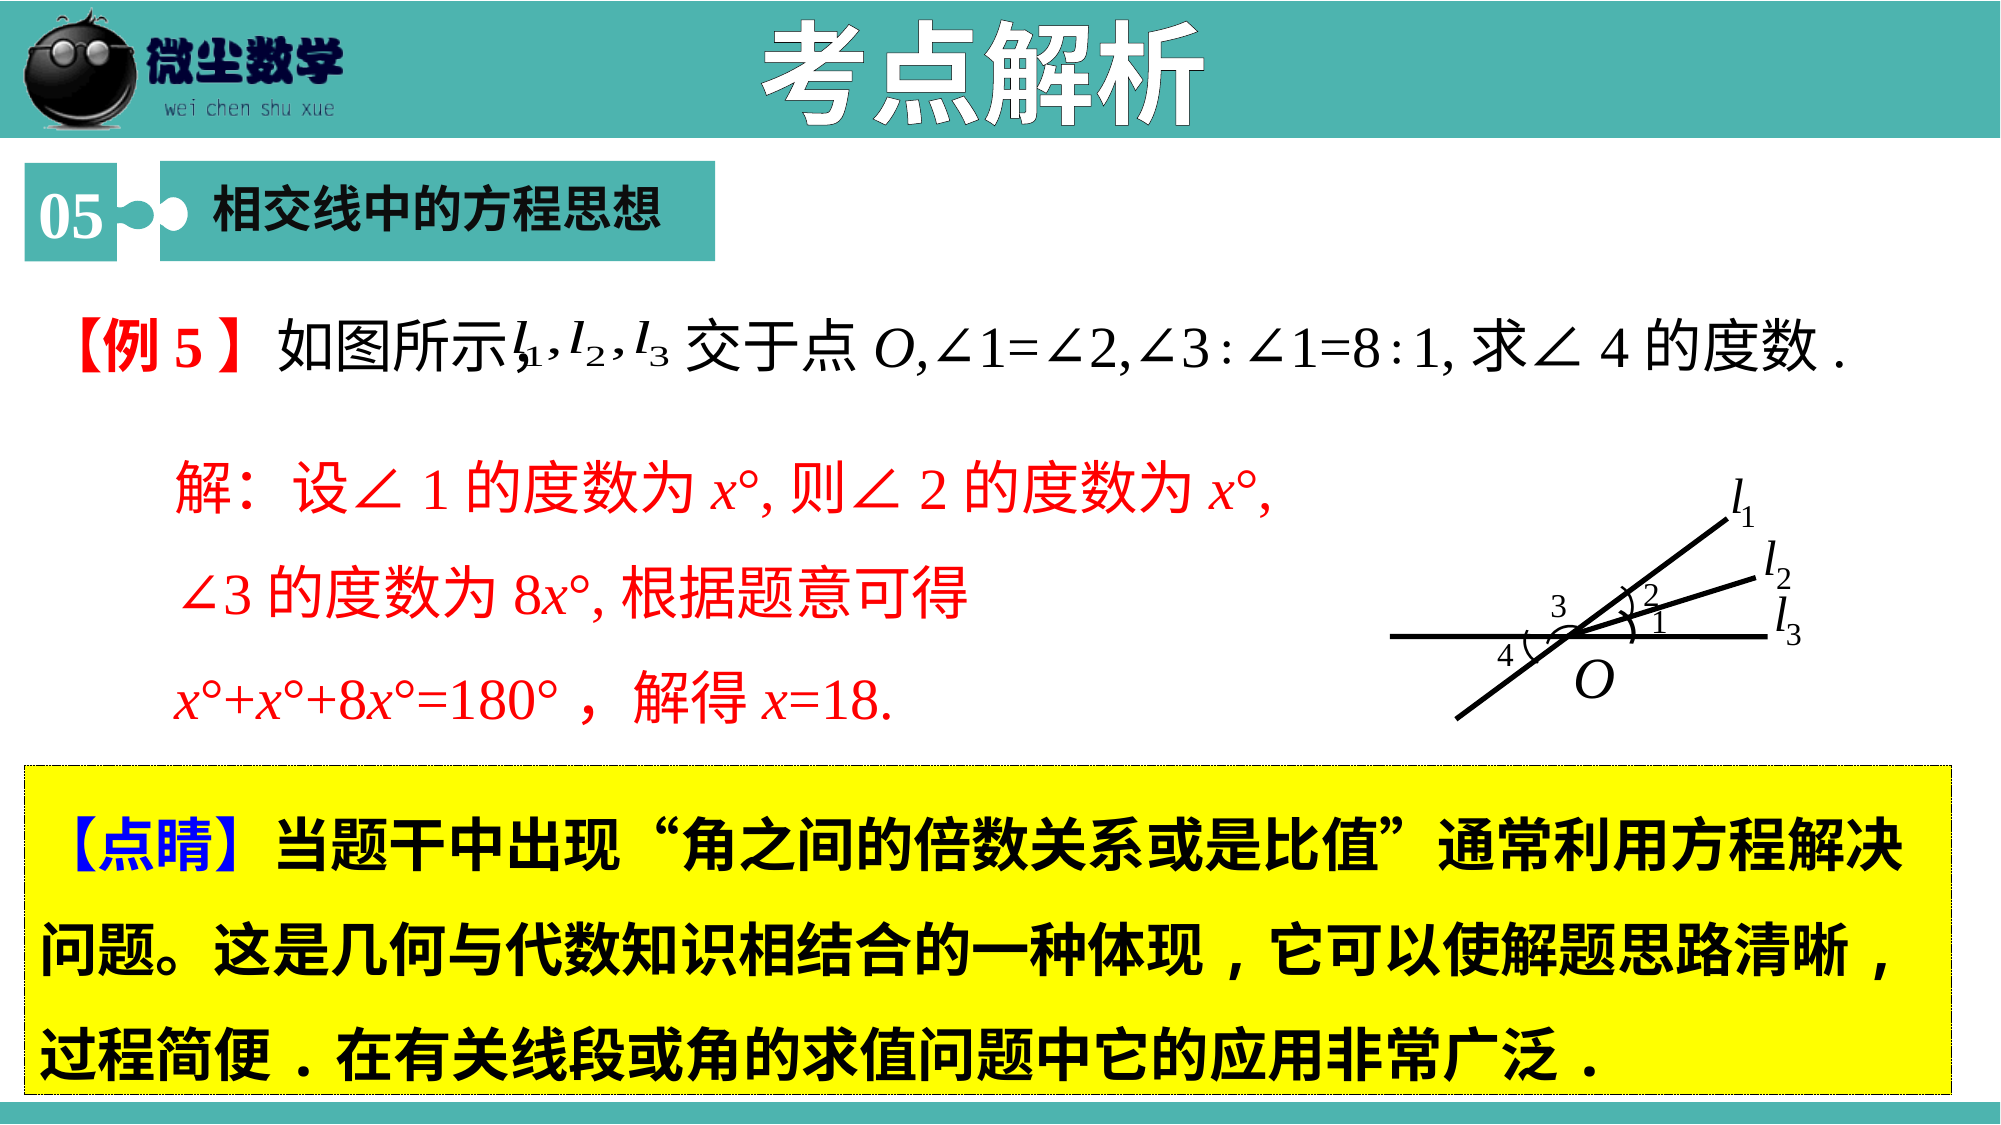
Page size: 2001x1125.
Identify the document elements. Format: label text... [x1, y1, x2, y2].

picture [0, 1, 2001, 1124]
text_box 05 [24, 162, 154, 262]
text_box 相交线中的方程思想 [160, 160, 716, 262]
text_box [29, 267, 1957, 377]
text_box 【点睛】当题干中出现“角之间的倍数关系或是比值”通常利用方程解决问题。这是几何与代数知识相结合的一种体现,它可以使解题思路清晰,过程简便.在有关线段或角的求值问题中它的应用非常广泛. [24, 765, 1952, 1095]
text_box 考点解析 [742, 0, 1223, 146]
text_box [1389, 471, 1808, 720]
text_box 解：设∠1的度数为x°,则∠2的度数为x°, ∠3的度数为8x°,根据题意可得 x°+x°+8x°=180°，解得x=18. 即∠1=∠2=18°， 而∠4=∠1+∠2（对顶角相等）. 故∠4=36°. [159, 408, 1362, 765]
